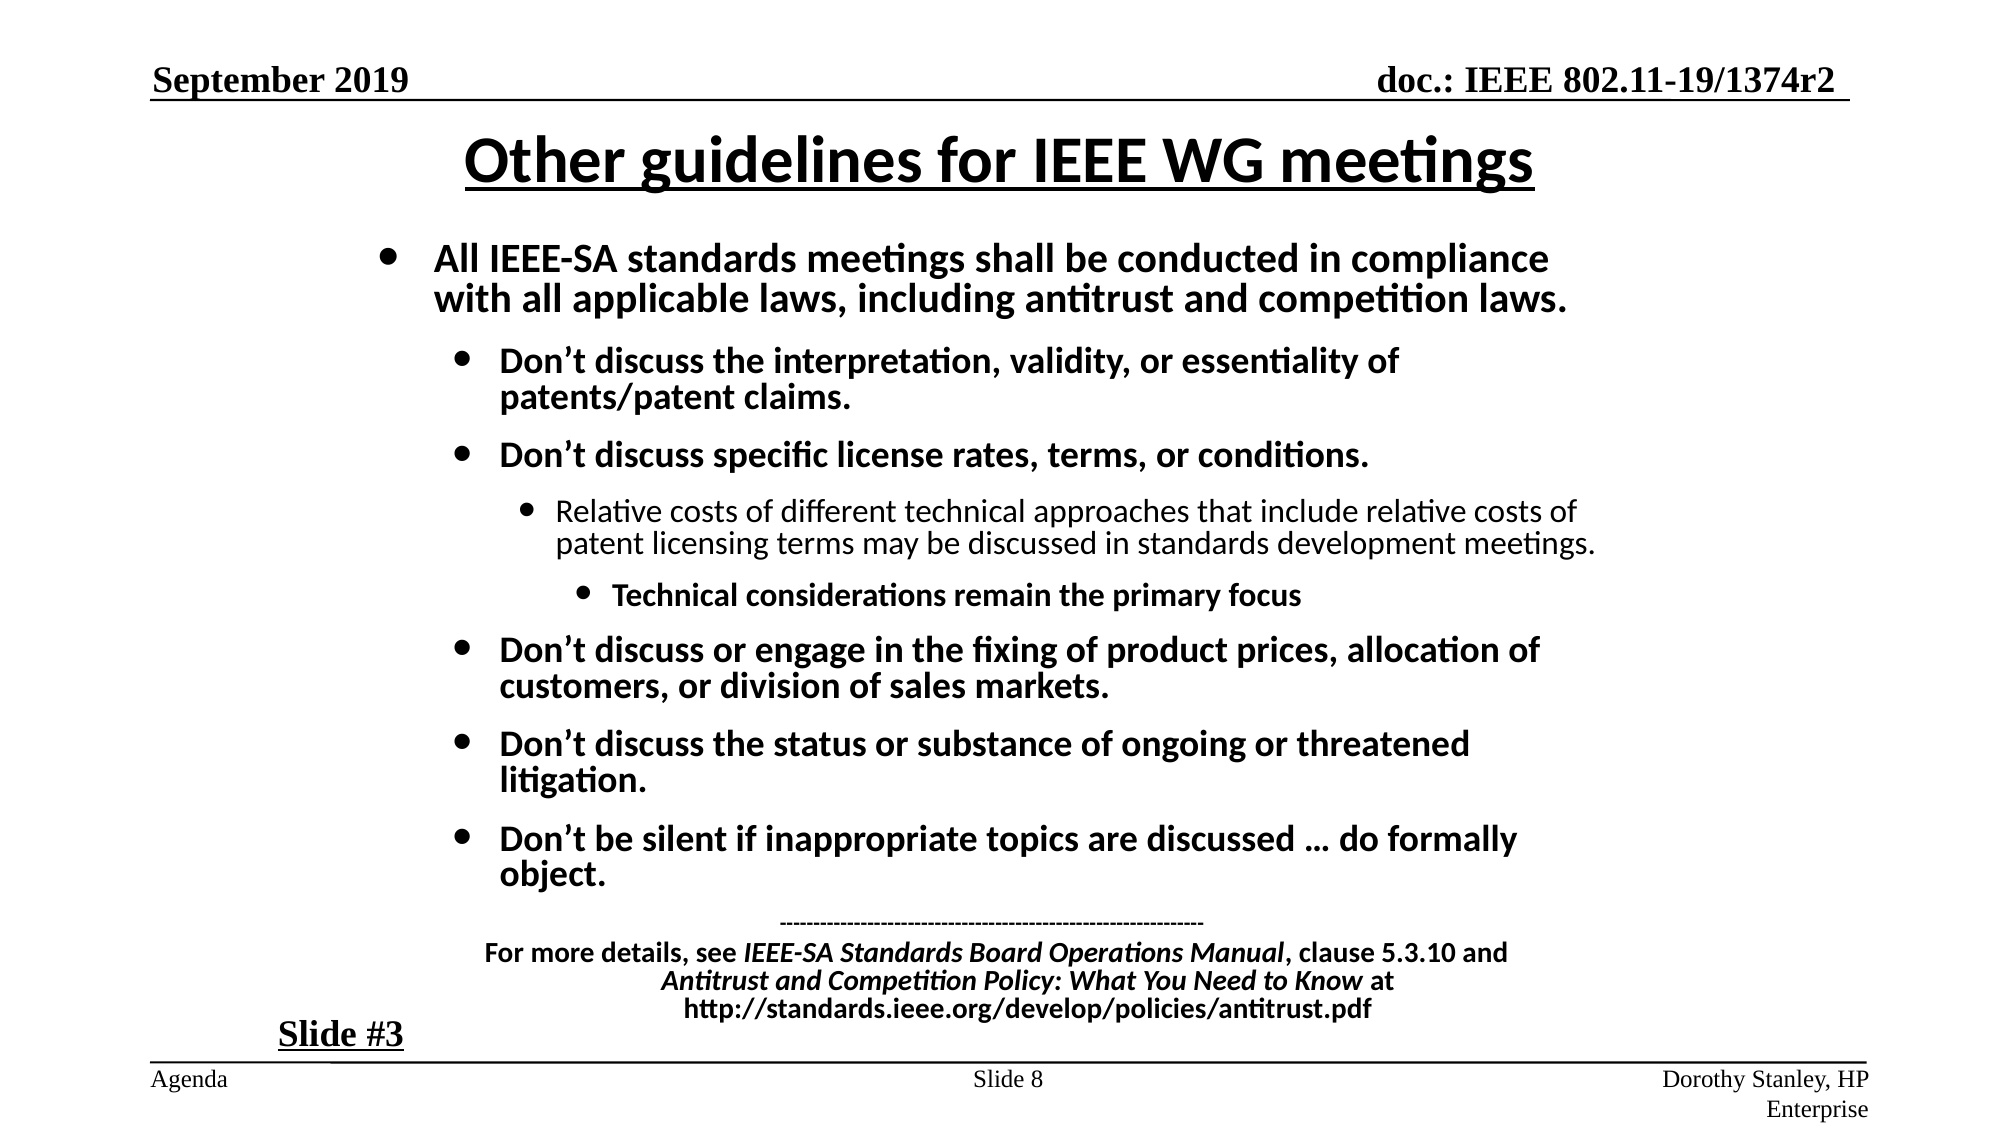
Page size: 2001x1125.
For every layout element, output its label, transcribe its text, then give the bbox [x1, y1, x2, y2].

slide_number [152, 54, 567, 100]
footer Dorothy Stanley, HP Enterprise [1609, 1062, 1869, 1093]
list All IEEE-SA standards meetings shall be conducted in compliance with all applicable laws, including antitrust and competition laws. Don’t discuss the interpretation, validity, or essentiality of patents/patent claims. Don’t discuss specific license rates, terms, or conditions. Relative costs of different technical approaches that include relative costs of patent licensing terms may be discussed in standards development meetings. Technical considerations remain the primary focus Don’t discuss or engage in the fixing of product prices, allocation of customers, or division of sales markets. Don’t discuss the status or substance of ongoing or threatened litigation. Don’t be silent if inappropriate topics are discussed … do formally object. --------------------------------------------------------------- For more details, see IEEE-SA Standards Board Operations Manual, clause 5.3.10 and Antitrust and Competition Policy: What You Need to Know at http://standards.ieee.org/develop/policies/antitrust.pdf [362, 233, 1638, 909]
text_box Slide #3 [263, 1001, 420, 1062]
title Other guidelines for IEEE WG meetings [287, 62, 1713, 250]
slide_number Slide 8 [964, 1062, 1053, 1093]
